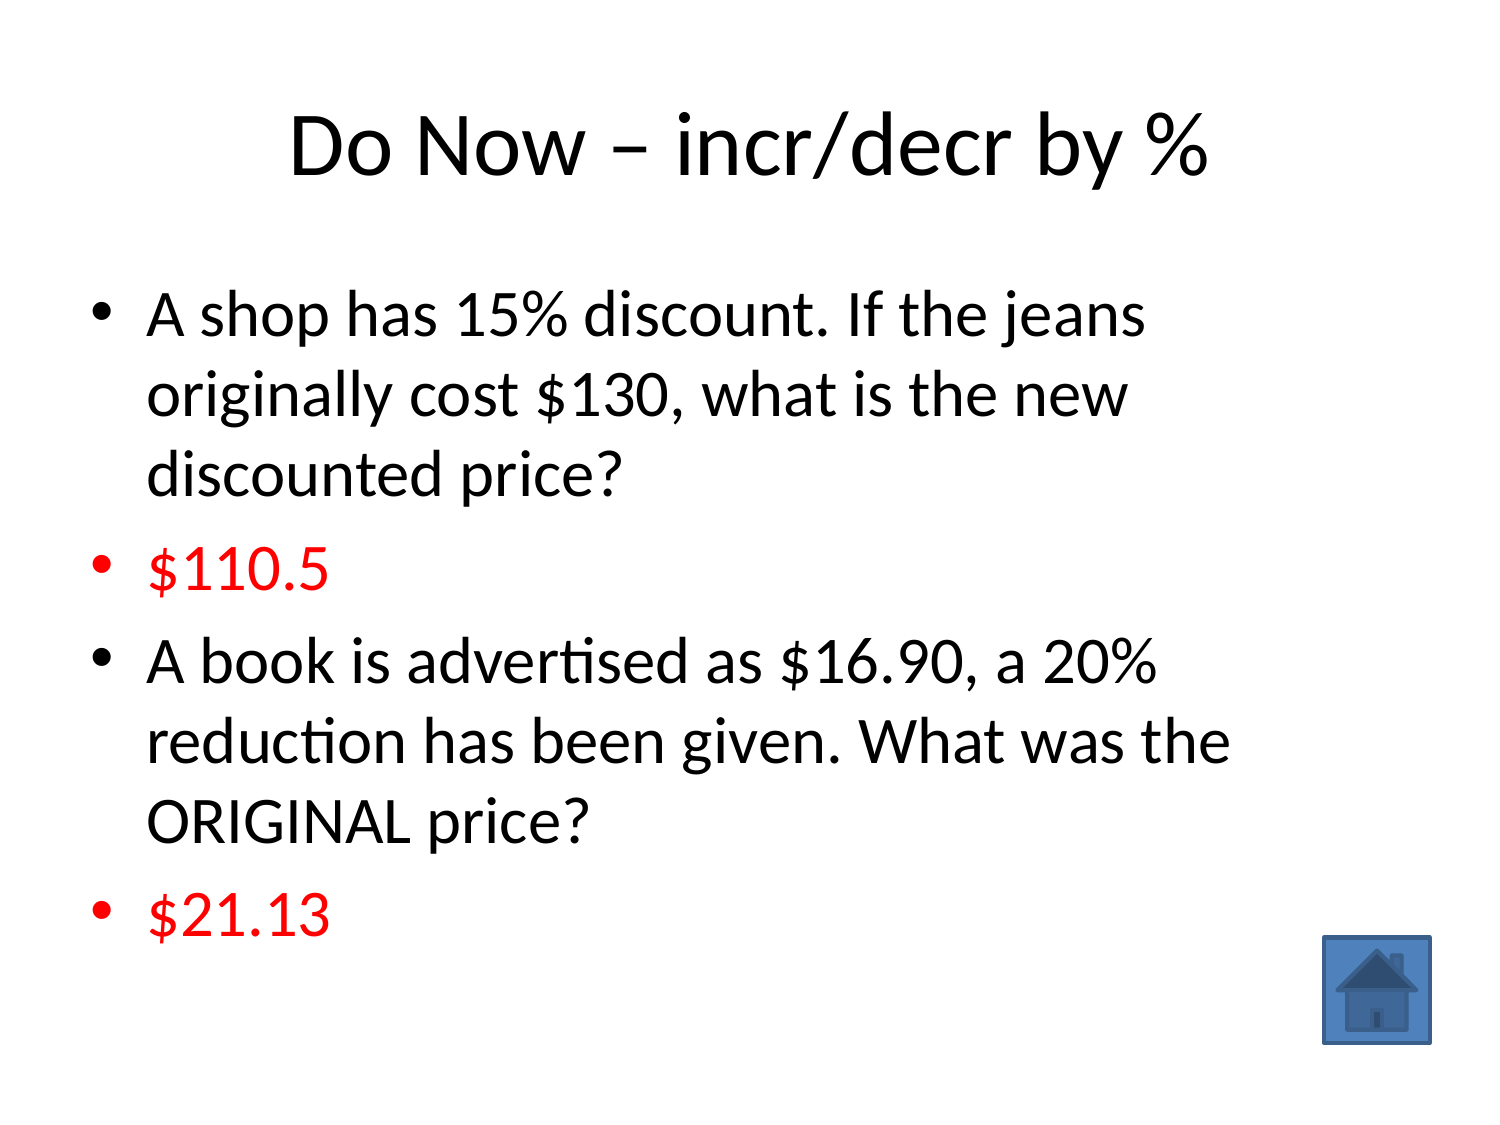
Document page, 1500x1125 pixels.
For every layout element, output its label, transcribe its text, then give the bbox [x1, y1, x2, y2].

text_box [1322, 935, 1432, 1045]
list A shop has 15% discount. If the jeans originally cost $130, what is the new discounted price? $110.5 A book is advertised as $16.90, a 20% reduction has been given. What was the ORIGINAL price? $21.13 [75, 262, 1425, 1005]
title Do Now – incr/decr by % [75, 45, 1425, 233]
